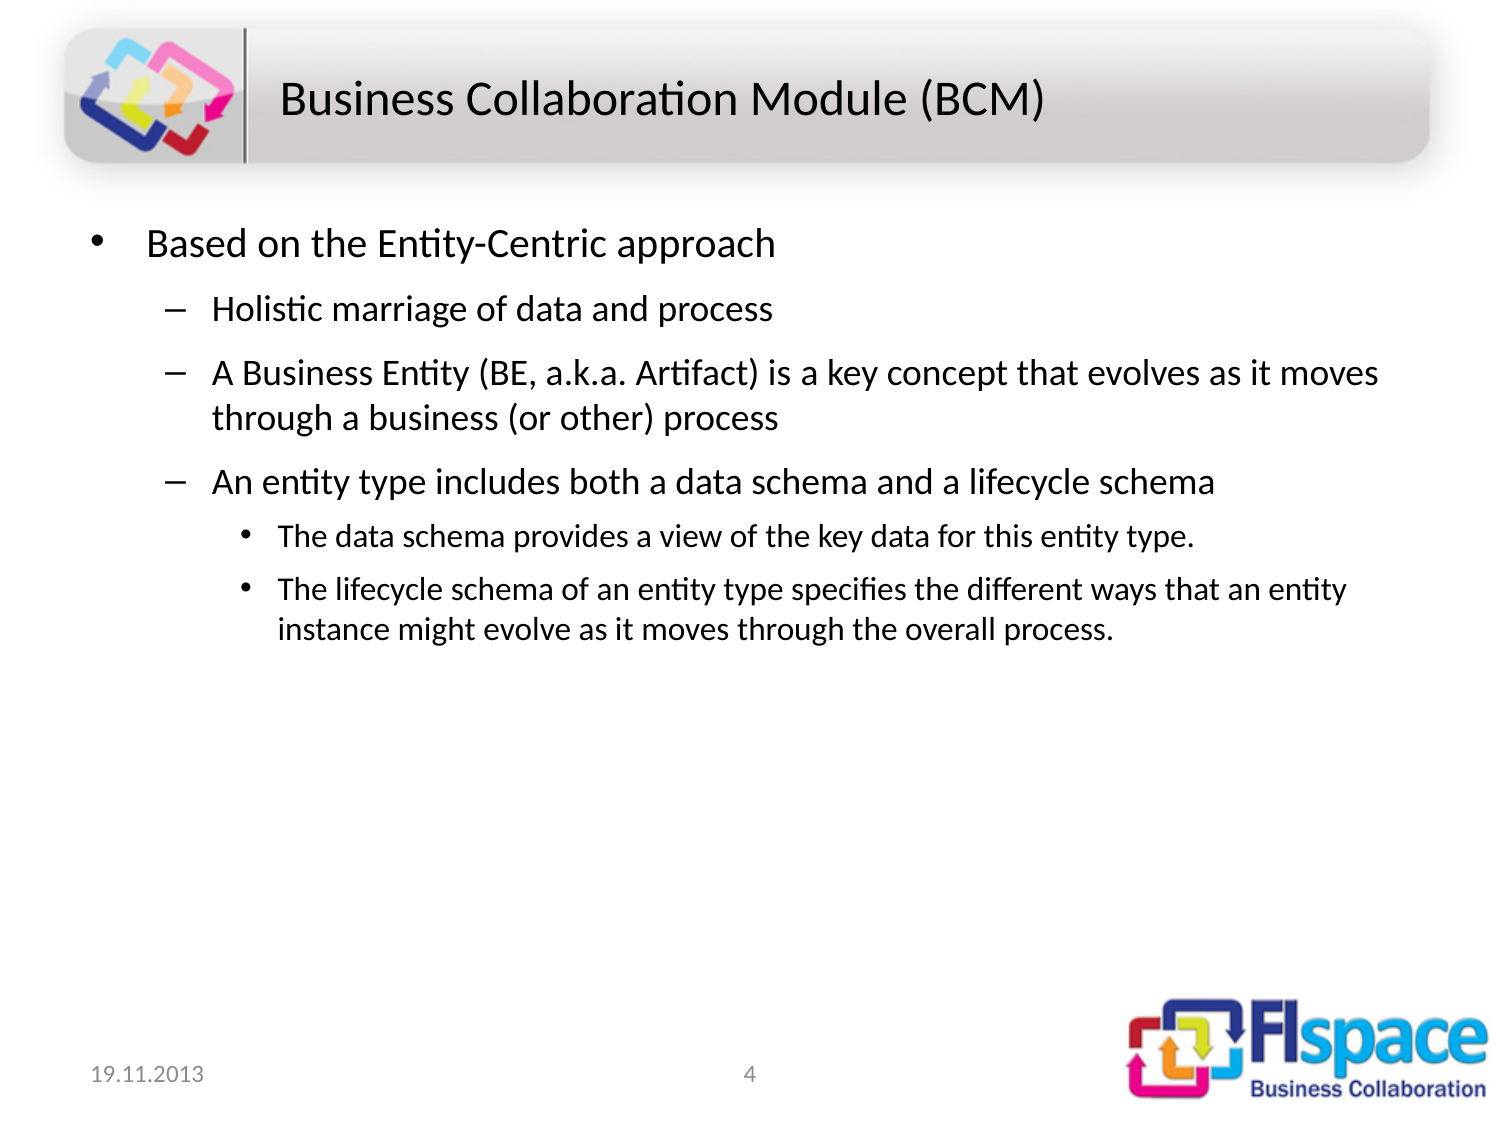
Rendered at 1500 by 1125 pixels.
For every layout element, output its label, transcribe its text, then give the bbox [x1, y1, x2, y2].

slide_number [75, 1042, 425, 1103]
list Business Collaboration Module (BCM) [264, 39, 1380, 152]
picture [1123, 960, 1500, 1125]
slide_number 4 [512, 1042, 988, 1103]
list Based on the Entity-Centric approach Holistic marriage of data and process A Business Entity (BE, a.k.a. Artifact) is a key concept that evolves as it moves through a business (or other) process An entity type includes both a data schema and a lifecycle schema The data schema provides a view of the key data for this entity type. The lifecycle schema of an entity type specifies the different ways that an entity instance might evolve as it moves through the overall process. [75, 208, 1425, 991]
picture [0, 0, 1500, 253]
